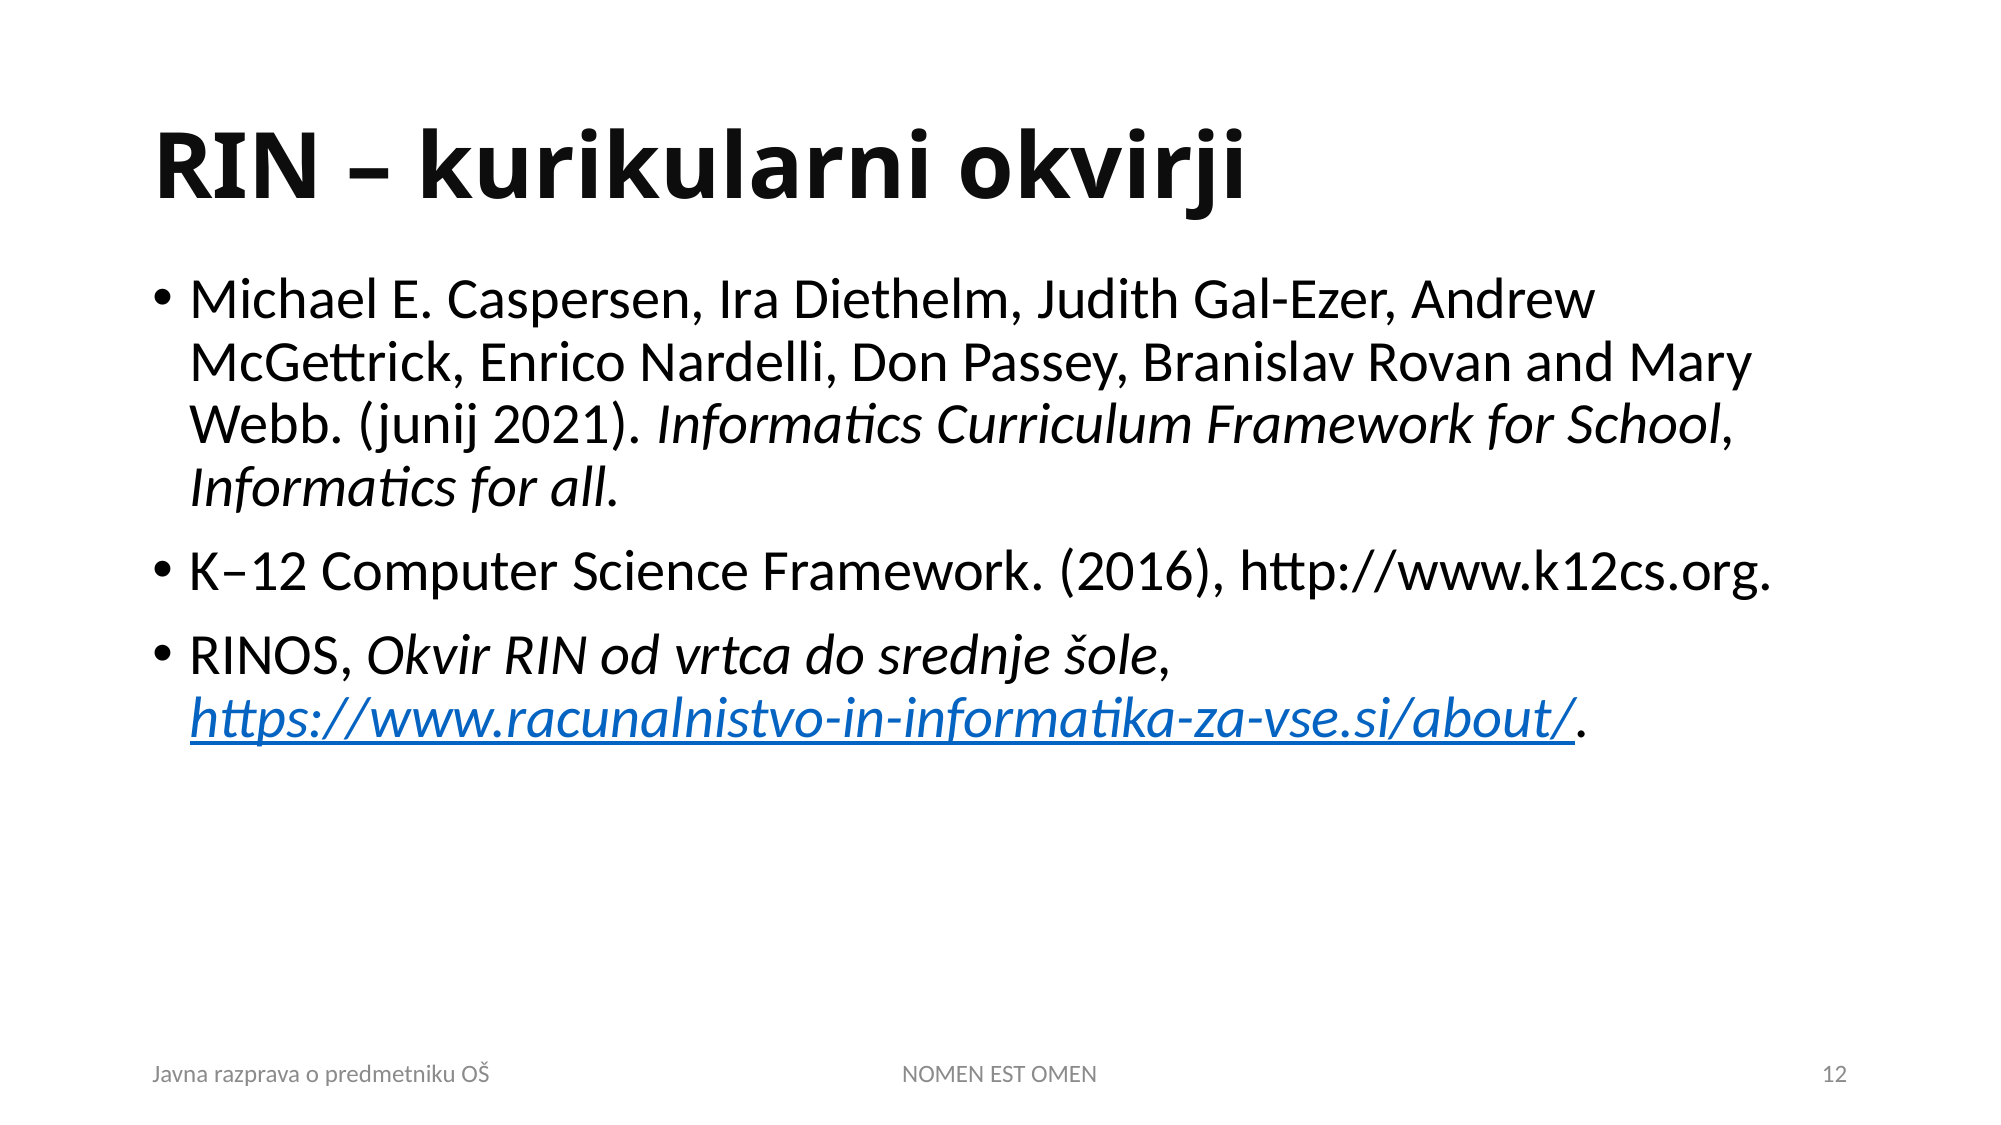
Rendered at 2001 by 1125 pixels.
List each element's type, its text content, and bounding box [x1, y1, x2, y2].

slide_number Javna razprava o predmetniku OŠ [137, 1042, 588, 1103]
title RIN – kurikularni okvirji [137, 59, 1863, 260]
list Michael E. Caspersen, Ira Diethelm, Judith Gal-Ezer, Andrew McGettrick, Enrico Nardelli, Don Passey, Branislav Rovan and Mary Webb. (junij 2021). Informatics Curriculum Framework for School, Informatics for all. K–12 Computer Science Framework. (2016), http://www.k12cs.org. RINOS, Okvir RIN od vrtca do srednje šole, https://www.racunalnistvo-in-informatika-za-vse.si/about/. [137, 260, 1863, 1014]
footer NOMEN EST OMEN [662, 1042, 1338, 1103]
slide_number 12 [1412, 1042, 1863, 1103]
